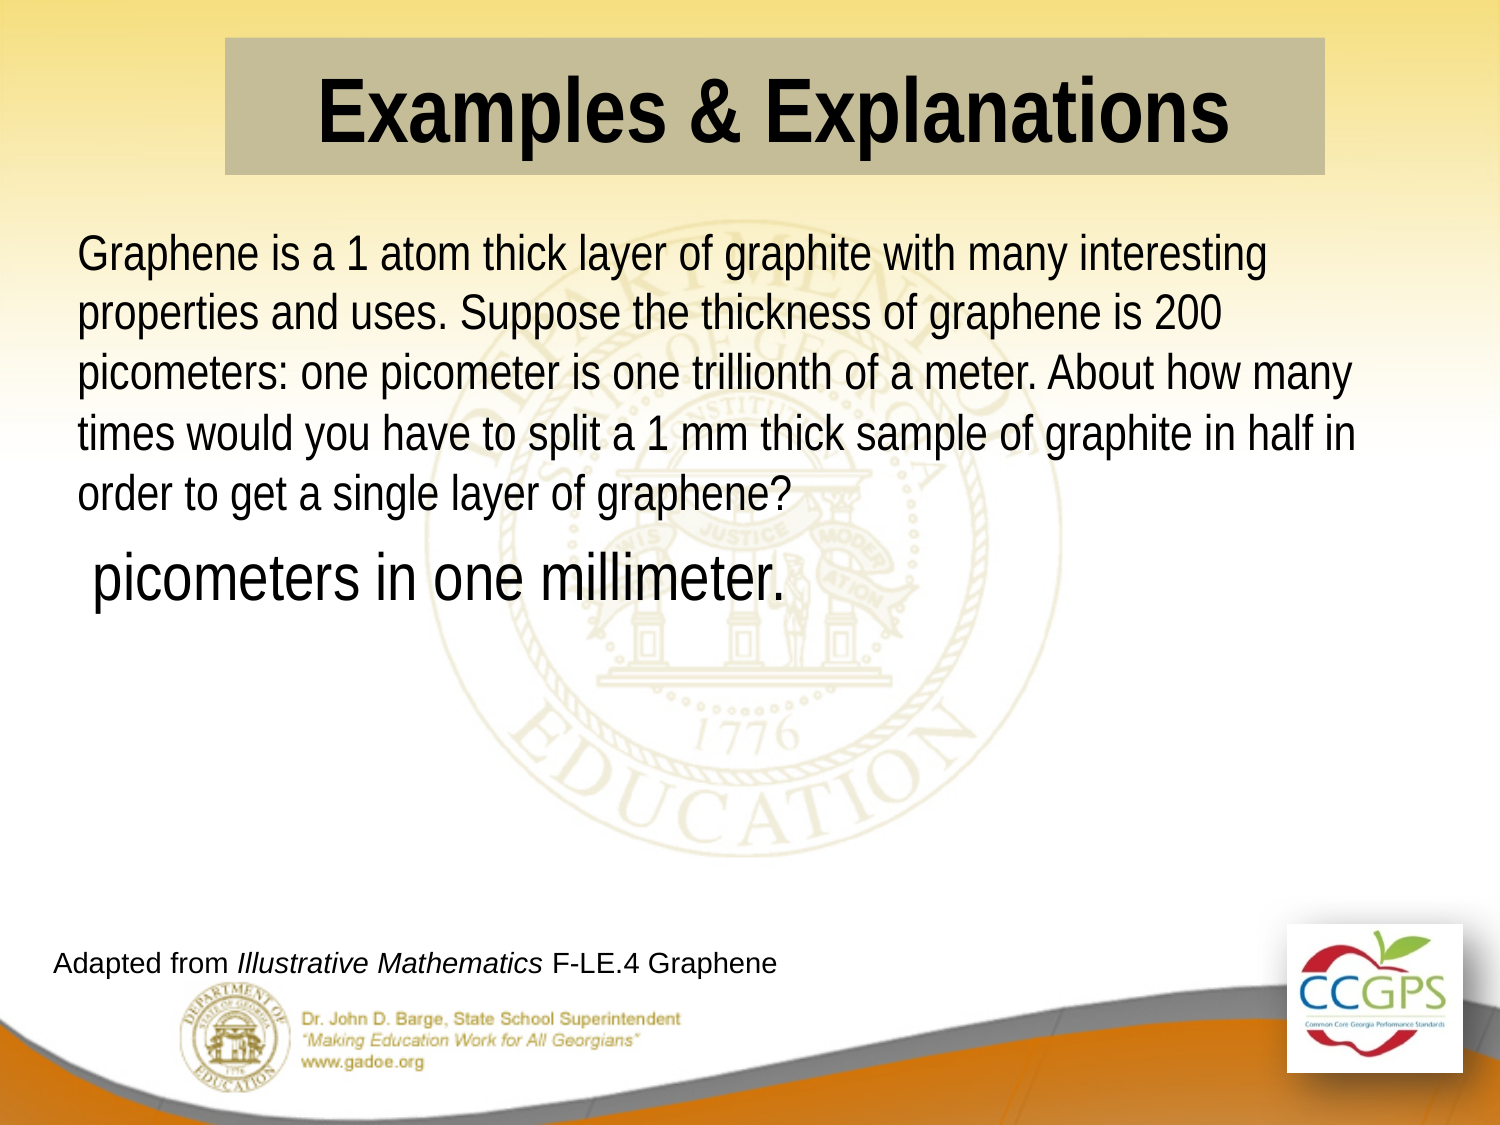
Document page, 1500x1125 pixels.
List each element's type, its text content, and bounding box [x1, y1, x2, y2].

text_box Adapted from Illustrative Mathematics F-LE.4 Graphene [38, 936, 793, 987]
title Examples & Explanations [224, 37, 1326, 176]
picture [0, 0, 1500, 1125]
